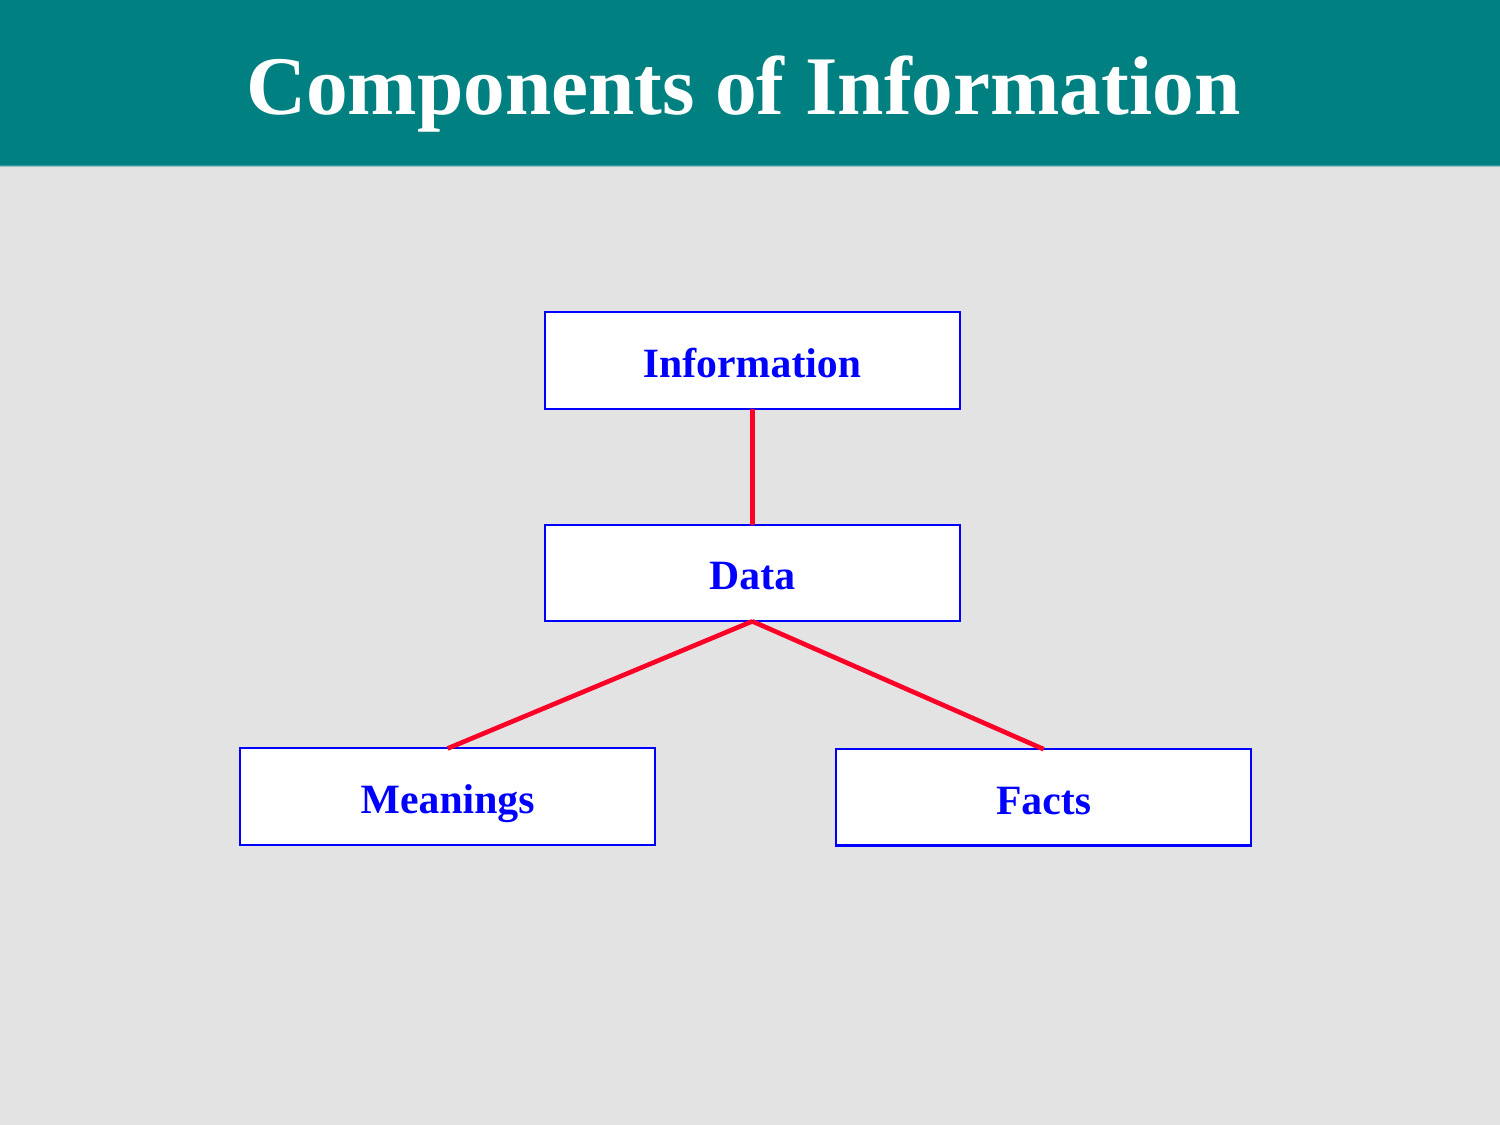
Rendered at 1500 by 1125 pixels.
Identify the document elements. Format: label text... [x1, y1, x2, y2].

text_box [239, 312, 1252, 846]
title Components of Information [0, 23, 1488, 140]
picture [0, 0, 1500, 1125]
